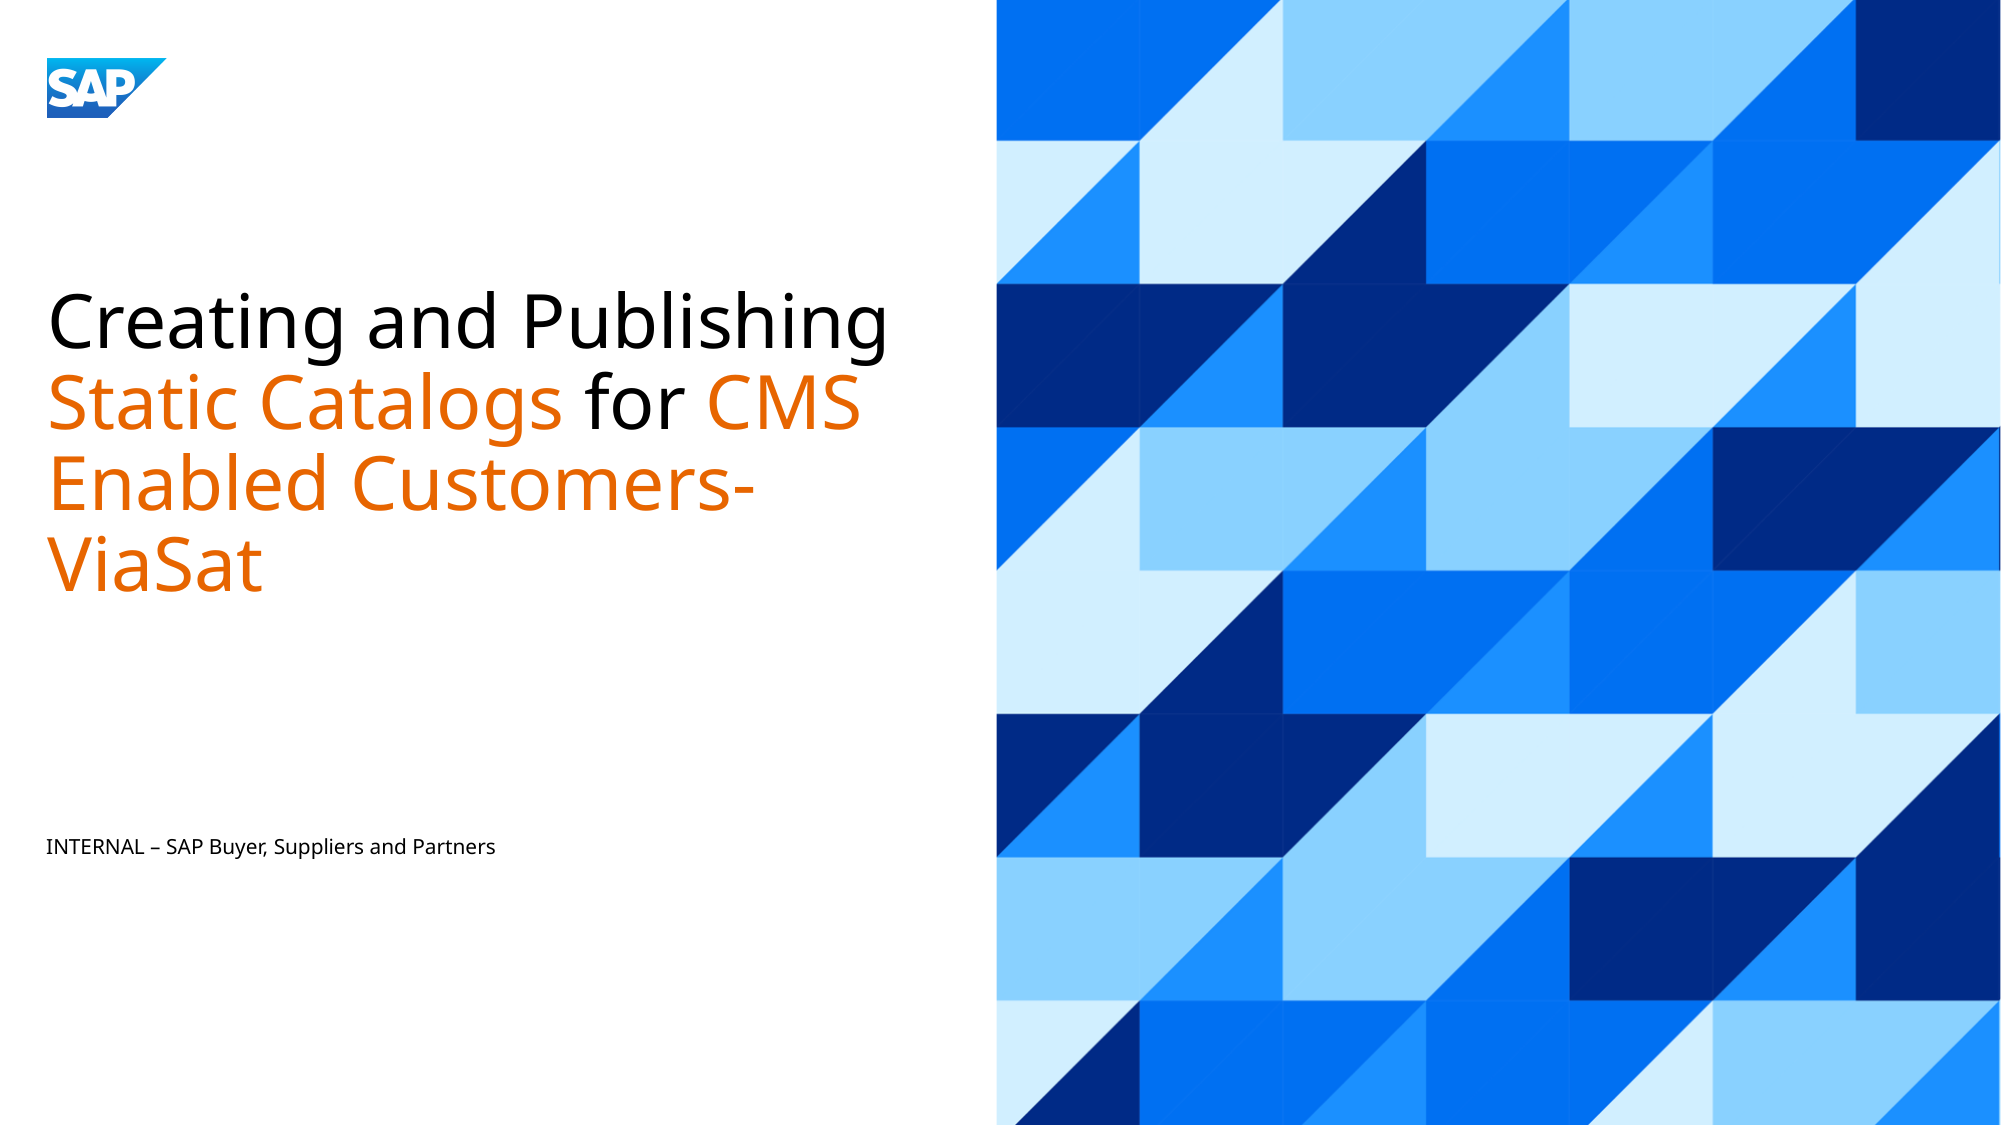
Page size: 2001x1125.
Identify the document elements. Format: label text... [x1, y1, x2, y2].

picture [47, 60, 167, 118]
title Creating and Publishing Static Catalogs for CMS Enabled Customers-ViaSat [47, 443, 940, 608]
picture [996, 0, 2001, 1125]
